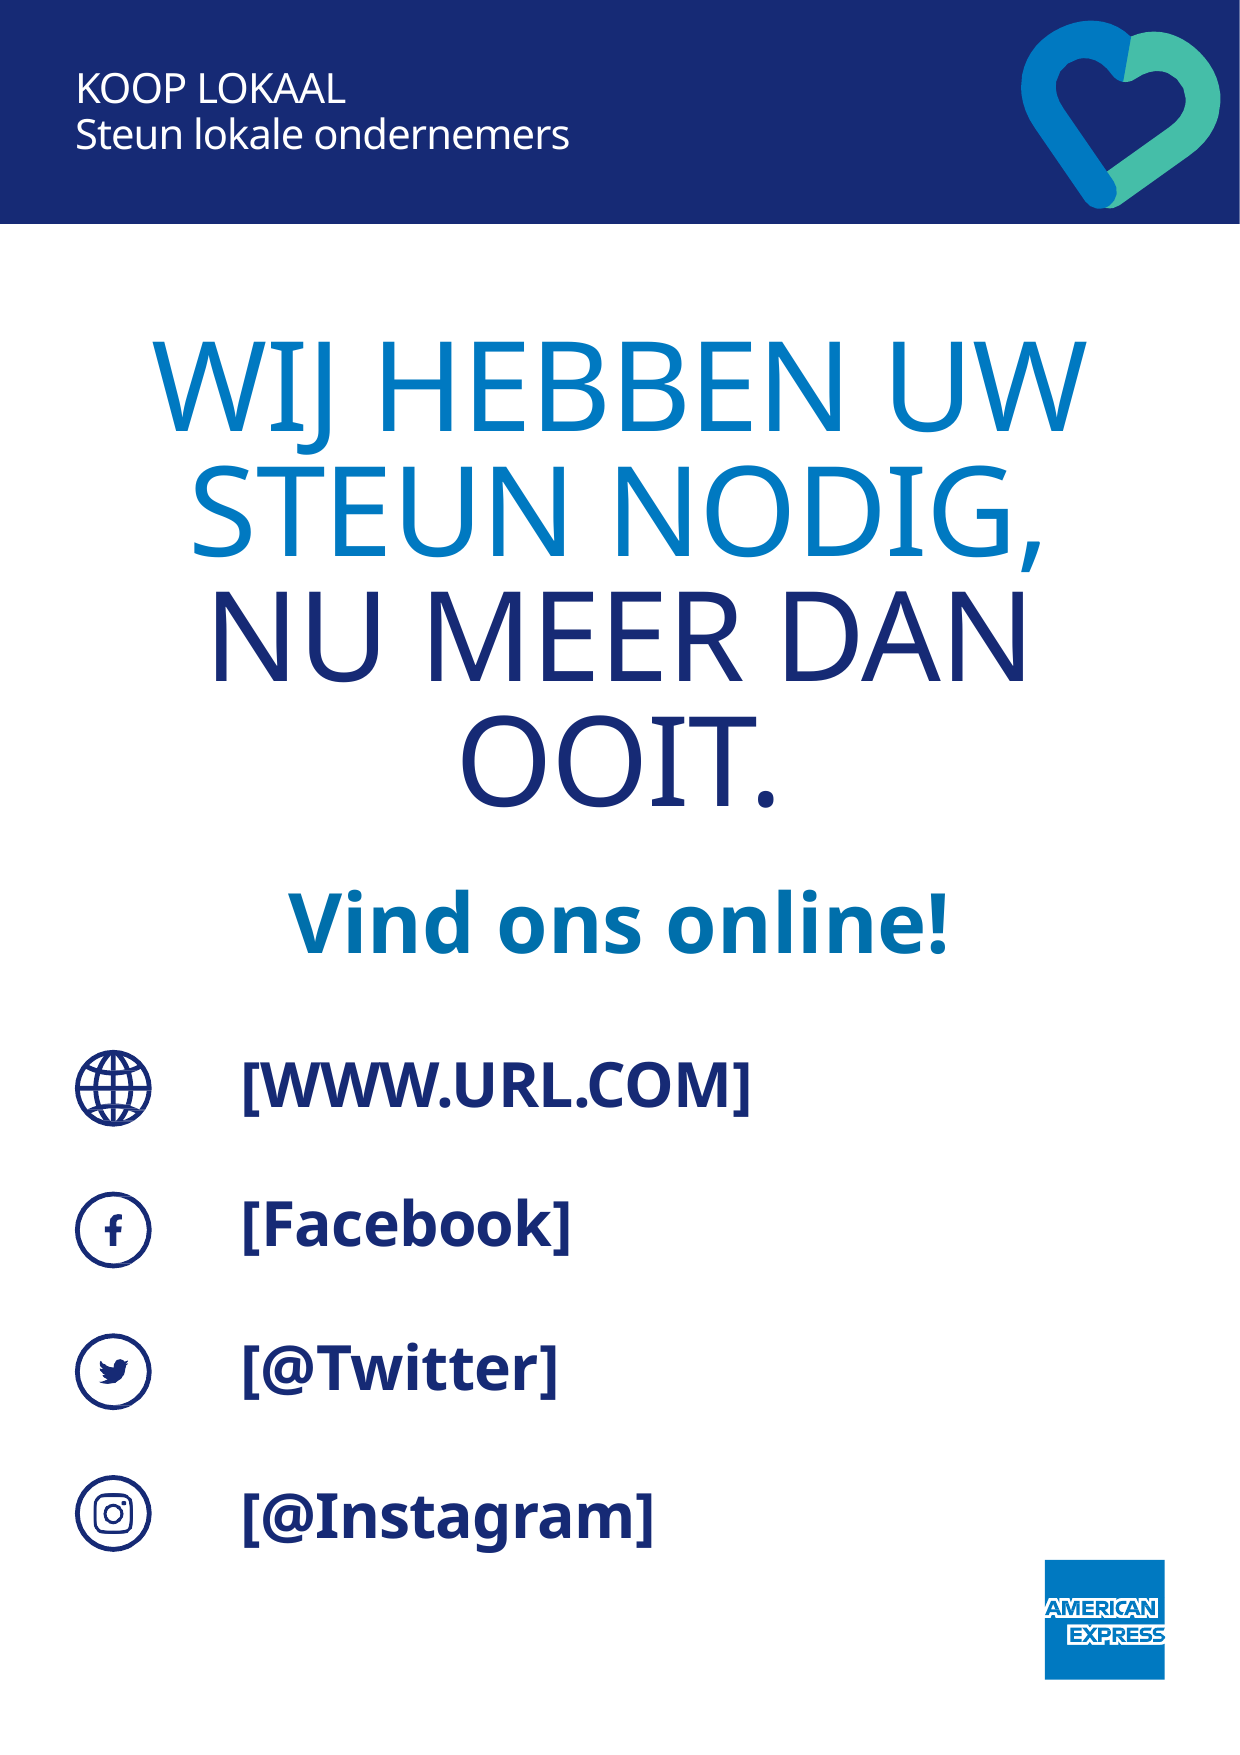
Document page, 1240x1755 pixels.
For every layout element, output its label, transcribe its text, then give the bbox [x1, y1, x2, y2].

text_box [1044, 1559, 1165, 1680]
text_box [1021, 20, 1132, 209]
text_box [1112, 1627, 1166, 1642]
text_box [1070, 1627, 1111, 1642]
text_box KOOP LOKAAL Steun lokale ondernemers [72, 64, 662, 158]
text_box [1045, 1600, 1080, 1616]
text_box [Facebook] [238, 1182, 658, 1259]
text_box [98, 1359, 129, 1384]
text_box [1082, 1600, 1094, 1616]
text_box [74, 1334, 152, 1411]
text_box [93, 1493, 133, 1534]
text_box [1115, 1600, 1155, 1616]
text_box [74, 1475, 152, 1552]
text_box [WWW.URL.COM] [238, 1043, 1093, 1120]
text_box [0, 0, 1240, 224]
text_box [@Twitter] [238, 1326, 658, 1404]
text_box [1106, 31, 1221, 209]
list WIJ HEBBEN UW STEUN NODIG, NU MEER DAN OOIT. [69, 304, 1171, 1334]
text_box [1095, 1600, 1114, 1616]
text_box [@Instagram] [238, 1474, 695, 1551]
